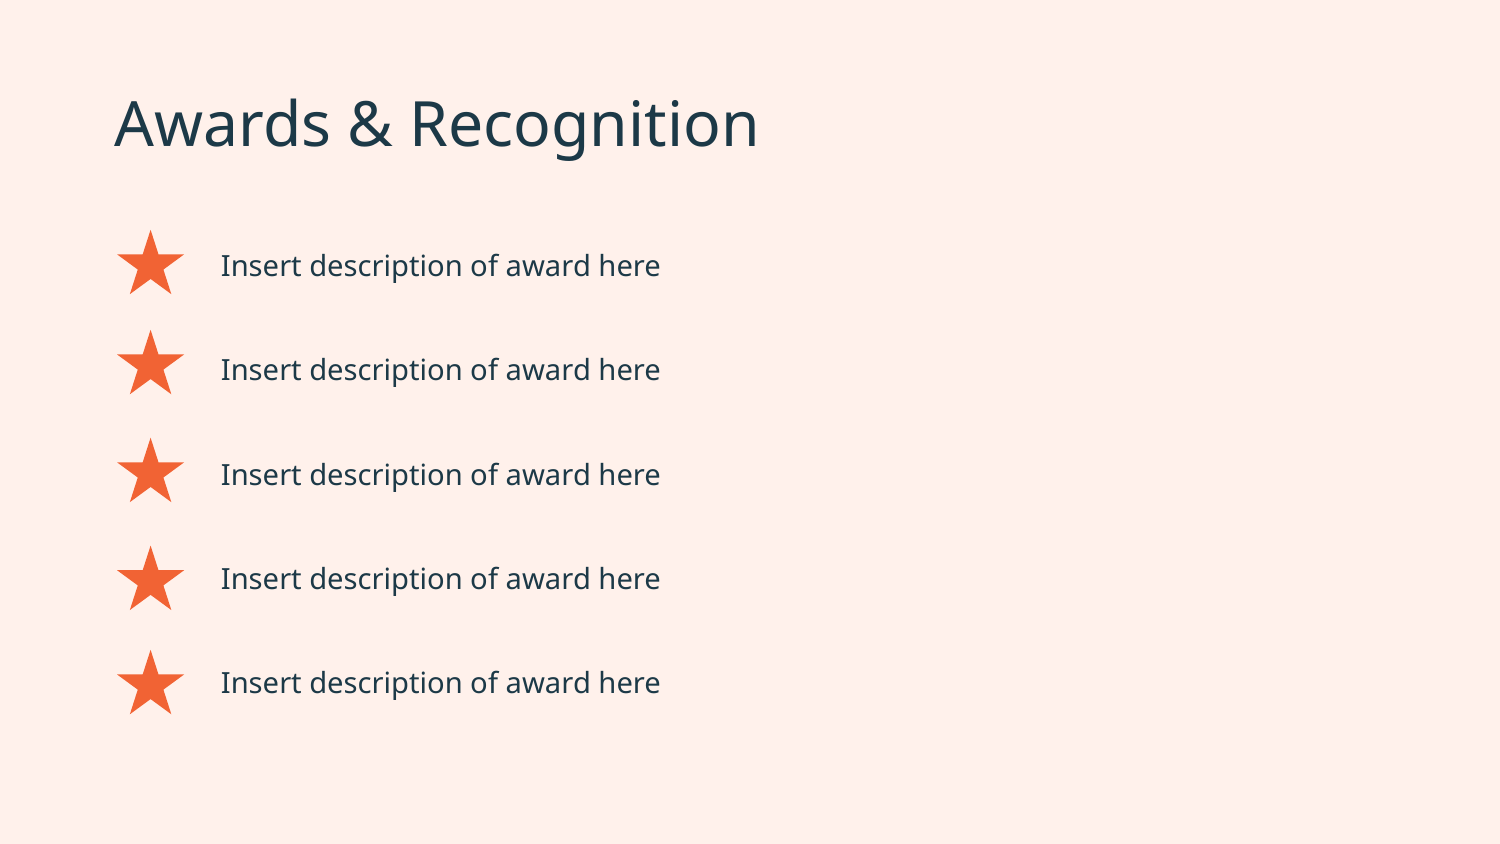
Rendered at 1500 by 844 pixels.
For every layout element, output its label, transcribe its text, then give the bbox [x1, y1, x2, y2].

text_box [117, 329, 185, 395]
text_box [117, 545, 185, 611]
text_box Insert description of award here [209, 450, 829, 497]
text_box [117, 229, 185, 295]
text_box Insert description of award here [209, 241, 829, 288]
text_box [117, 437, 185, 503]
title Awards & Recognition [103, 44, 1397, 208]
text_box Insert description of award here [209, 554, 829, 601]
text_box Insert description of award here [209, 658, 829, 705]
text_box [117, 649, 185, 715]
text_box Insert description of award here [209, 346, 829, 393]
